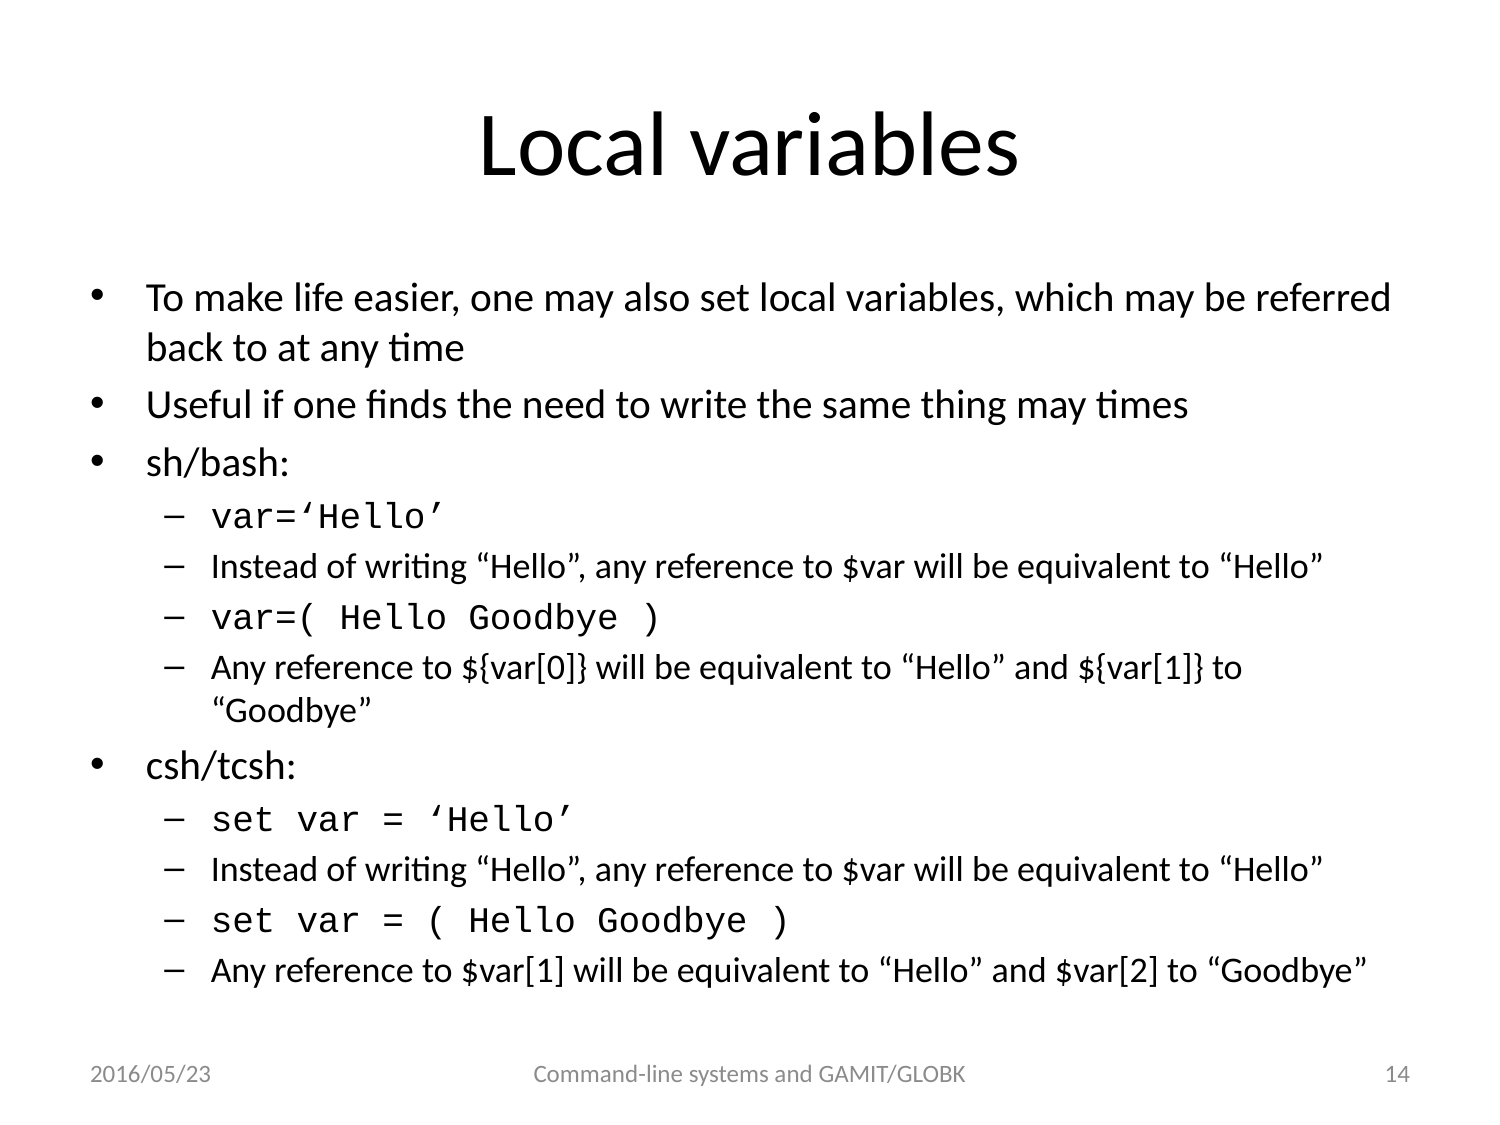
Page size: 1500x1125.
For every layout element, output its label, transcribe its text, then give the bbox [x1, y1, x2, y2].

title Local variables [75, 45, 1425, 233]
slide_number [75, 1042, 425, 1103]
list To make life easier, one may also set local variables, which may be referred back to at any time Useful if one finds the need to write the same thing may times sh/bash: var=‘Hello’ Instead of writing “Hello”, any reference to $var will be equivalent to “Hello” var=( Hello Goodbye ) Any reference to ${var[0]} will be equivalent to “Hello” and ${var[1]} to “Goodbye” csh/tcsh: set var = ‘Hello’ Instead of writing “Hello”, any reference to $var will be equivalent to “Hello” set var = ( Hello Goodbye ) Any reference to $var[1] will be equivalent to “Hello” and $var[2] to “Goodbye” [75, 262, 1425, 1005]
footer Command-line systems and GAMIT/GLOBK [512, 1042, 988, 1103]
slide_number 14 [1074, 1042, 1425, 1103]
